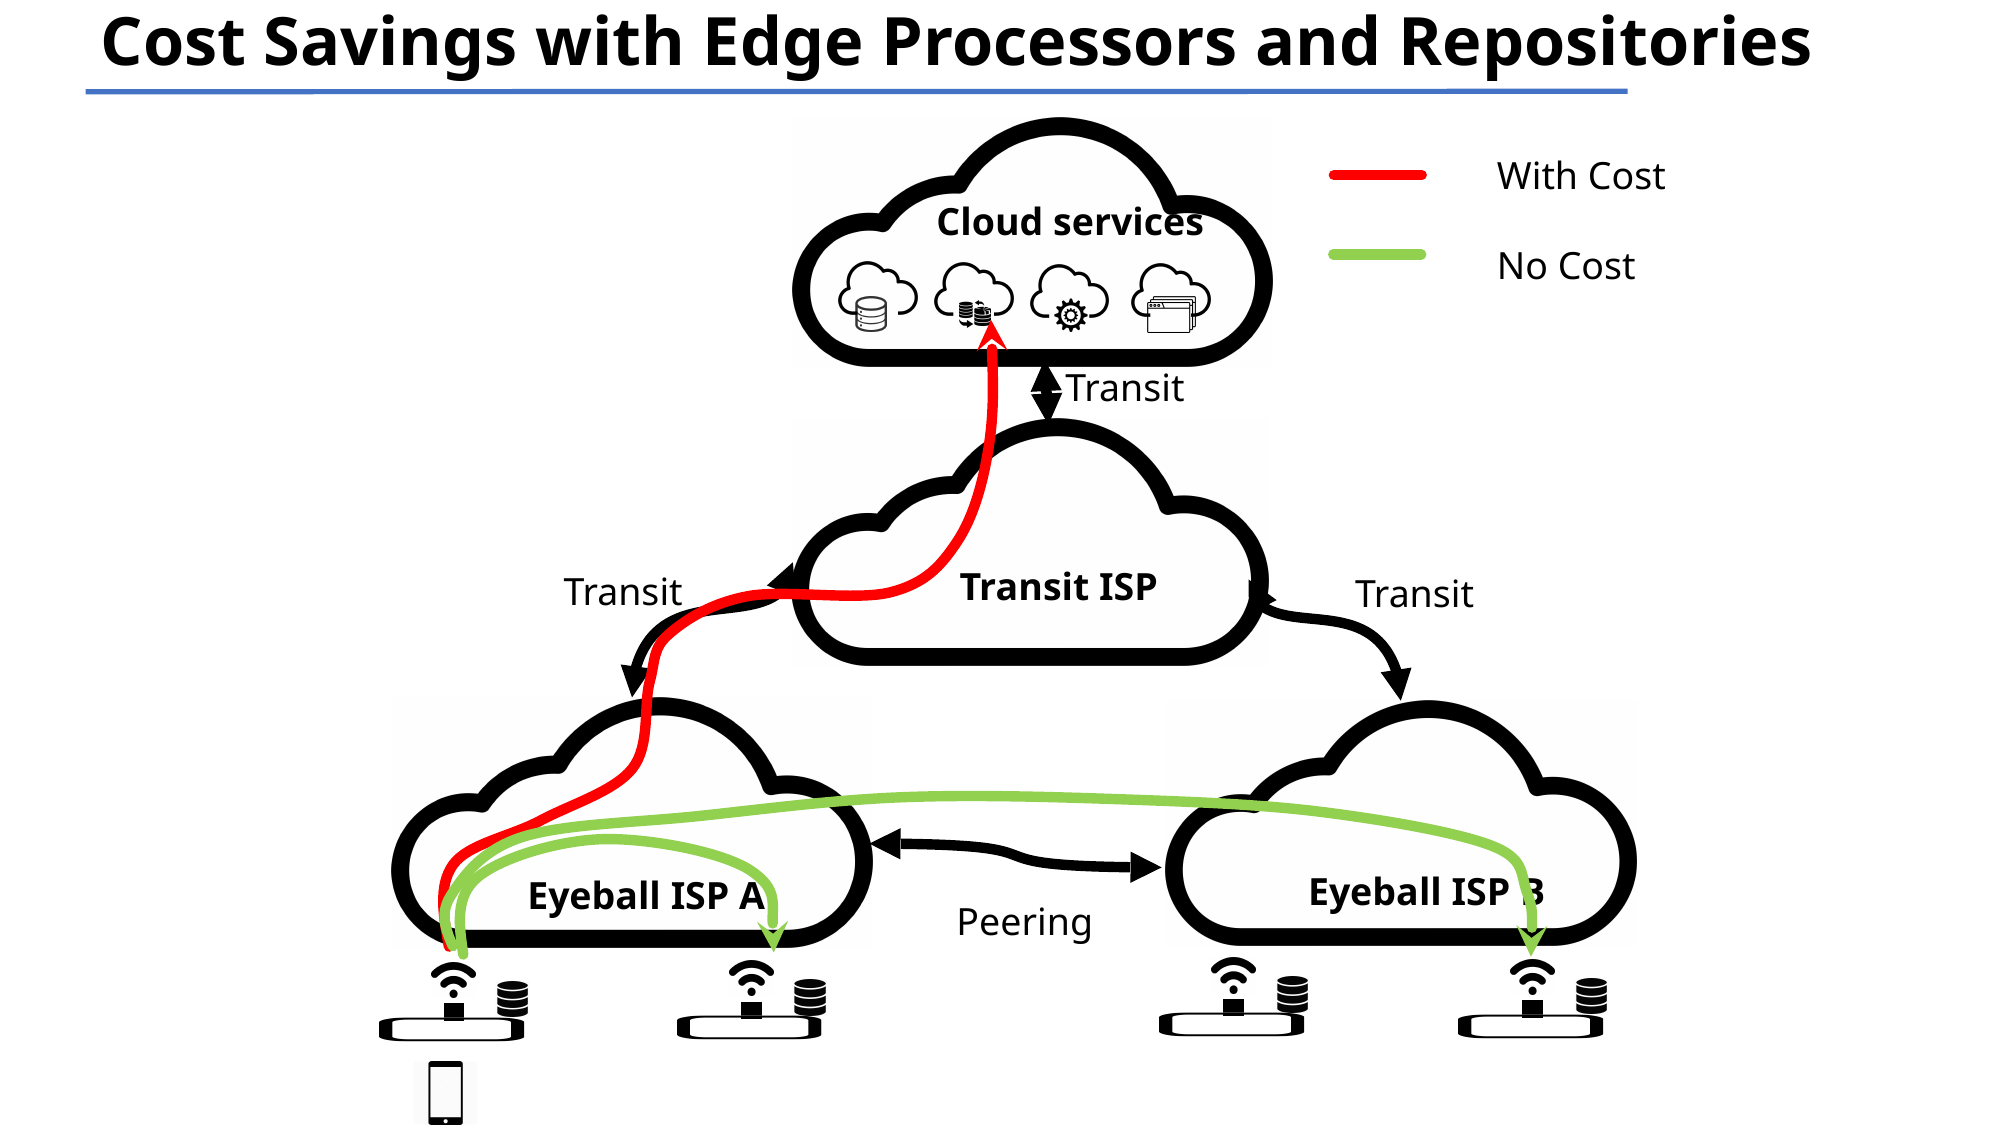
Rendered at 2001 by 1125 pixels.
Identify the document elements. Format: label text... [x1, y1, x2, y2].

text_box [346, 117, 1714, 1125]
title Cost Savings with Edge Processors and Repositories [85, 0, 1897, 92]
